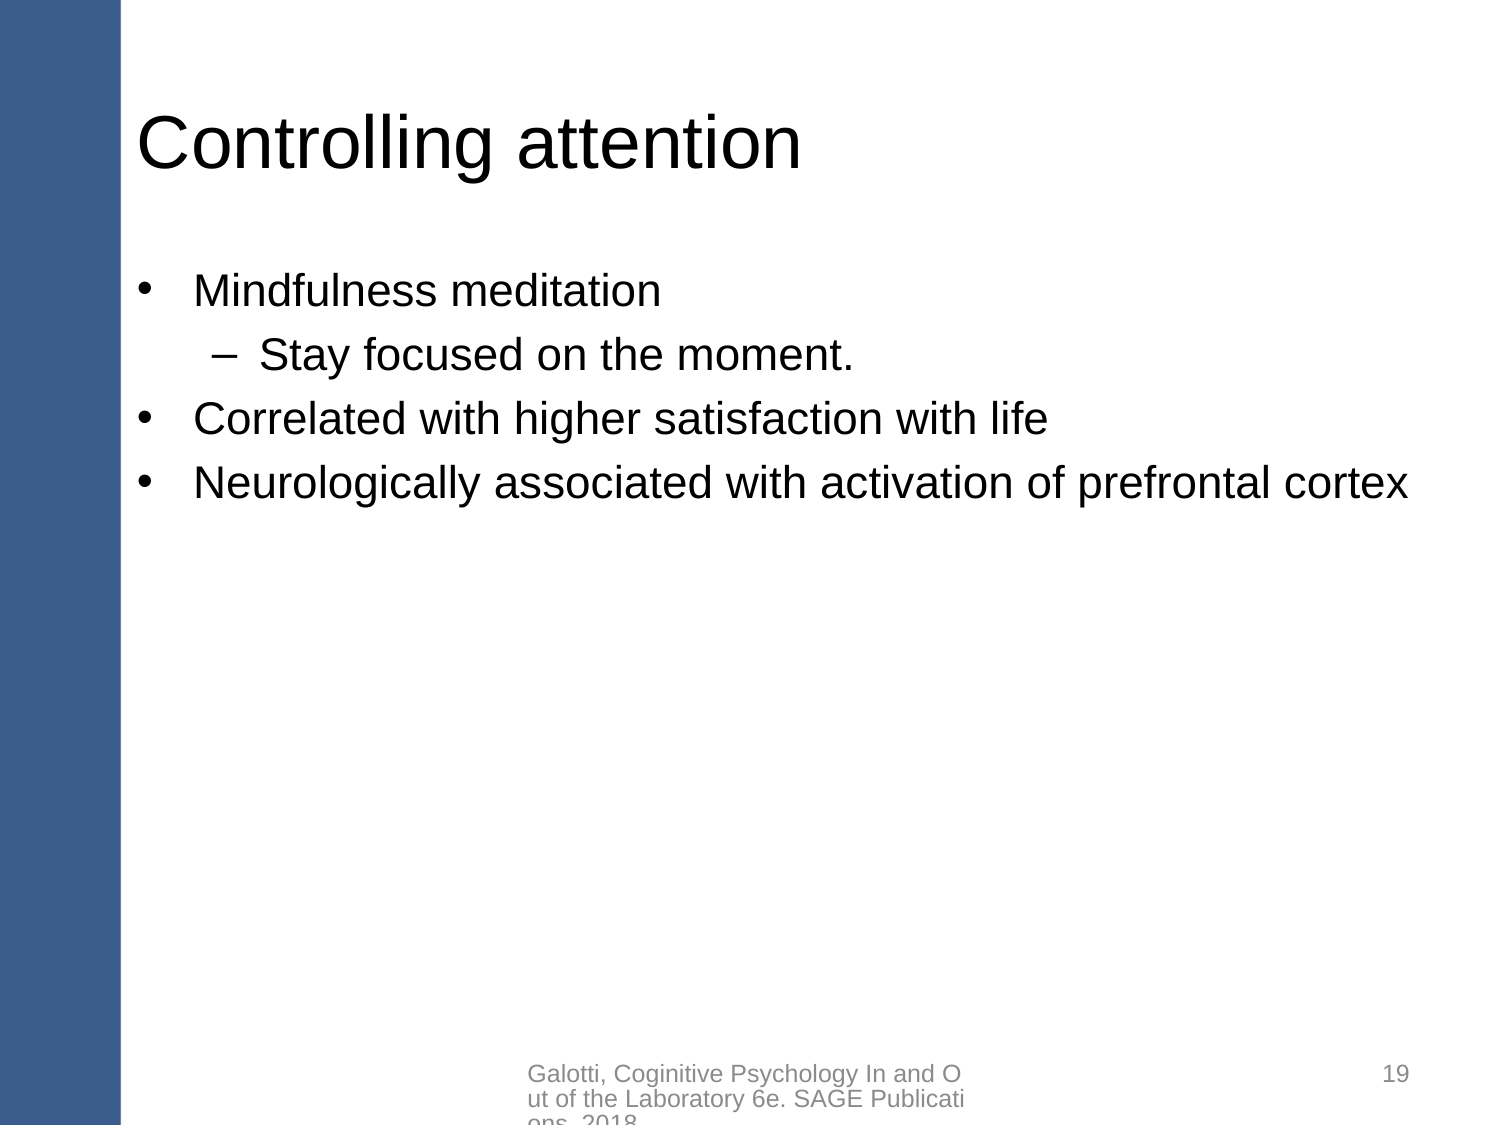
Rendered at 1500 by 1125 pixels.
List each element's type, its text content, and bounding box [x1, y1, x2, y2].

footer Galotti, Coginitive Psychology In and Out of the Laboratory 6e. SAGE Publications, 2018. [512, 1042, 988, 1103]
title Controlling attention [121, 45, 1472, 233]
list Mindfulness meditation Stay focused on the moment. Correlated with higher satisfaction with life Neurologically associated with activation of prefrontal cortex [121, 253, 1472, 996]
slide_number 19 [1074, 1042, 1425, 1103]
picture [0, 0, 1500, 1125]
